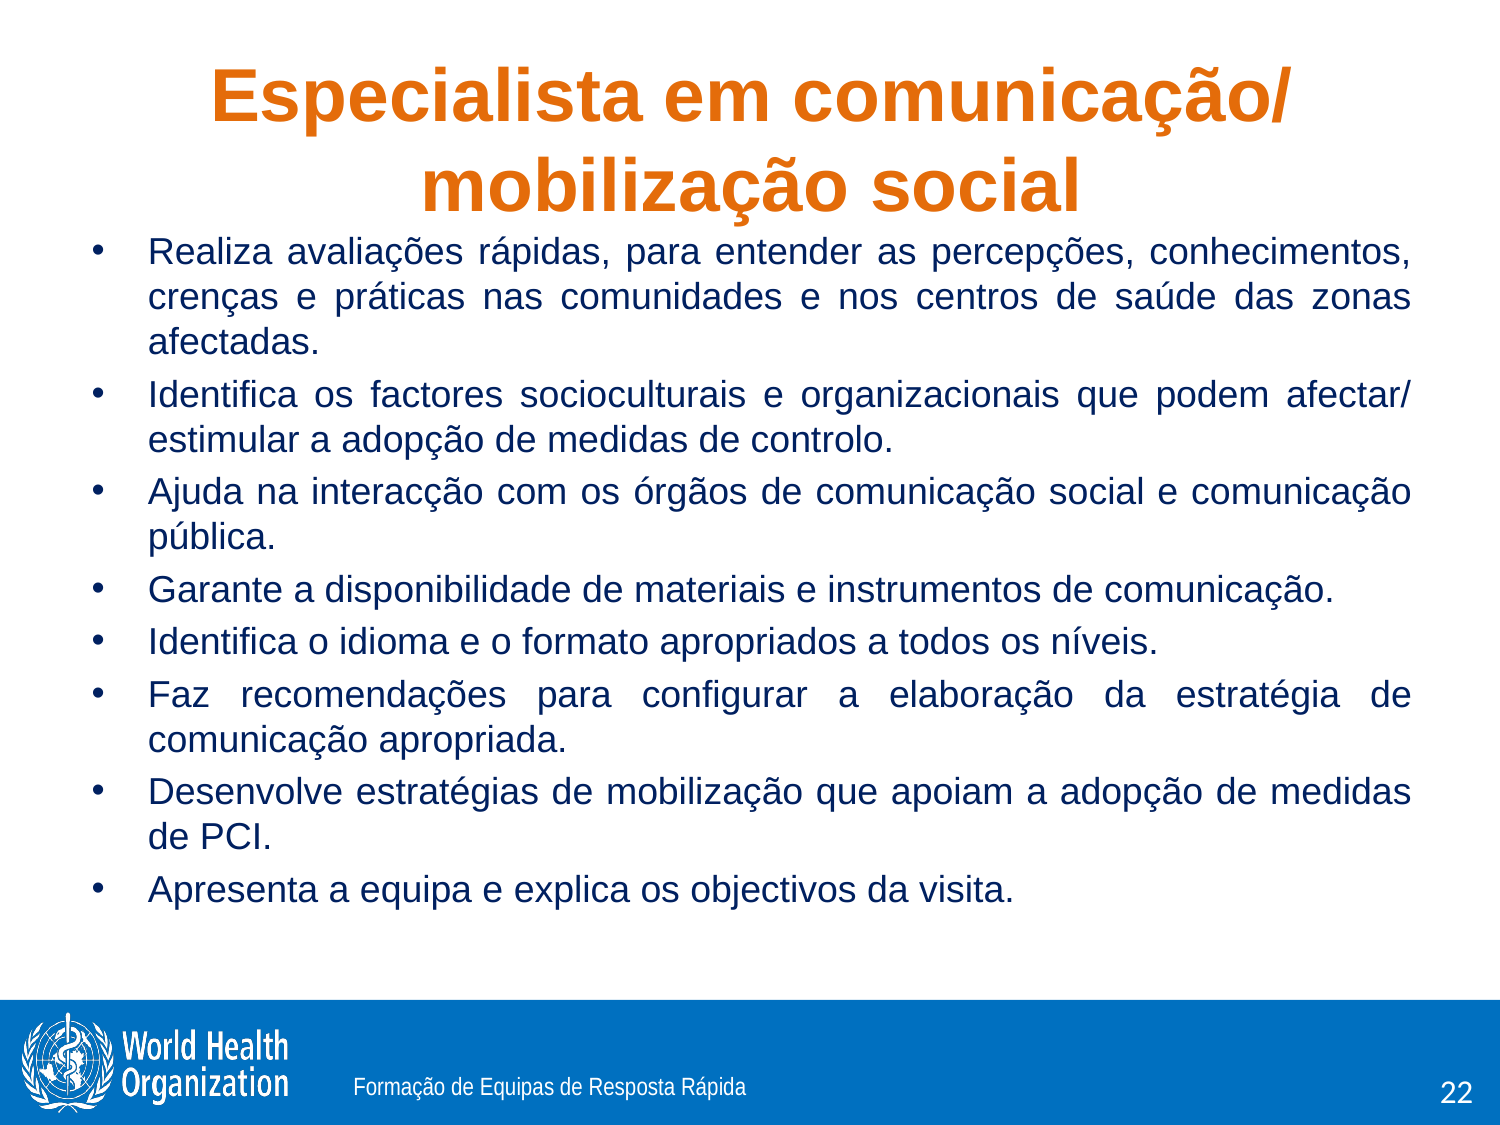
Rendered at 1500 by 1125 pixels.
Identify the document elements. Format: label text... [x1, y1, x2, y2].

picture [21, 1012, 288, 1113]
text_box Especialista em comunicação/ mobilização social [1, 42, 1500, 231]
list Realiza avaliações rápidas, para entender as percepções, conhecimentos, crenças e práticas nas comunidades e nos centros de saúde das zonas afectadas. Identifica os factores socioculturais e organizacionais que podem afectar/ estimular a adopção de medidas de controlo. Ajuda na interacção com os órgãos de comunicação social e comunicação pública. Garante a disponibilidade de materiais e instrumentos de comunicação. Identifica o idioma e o formato apropriados a todos os níveis. Faz recomendações para configurar a elaboração da estratégia de comunicação apropriada. Desenvolve estratégias de mobilização que apoiam a adopção de medidas de PCI. Apresenta a equipa e explica os objectivos da visita. [76, 231, 1427, 1083]
